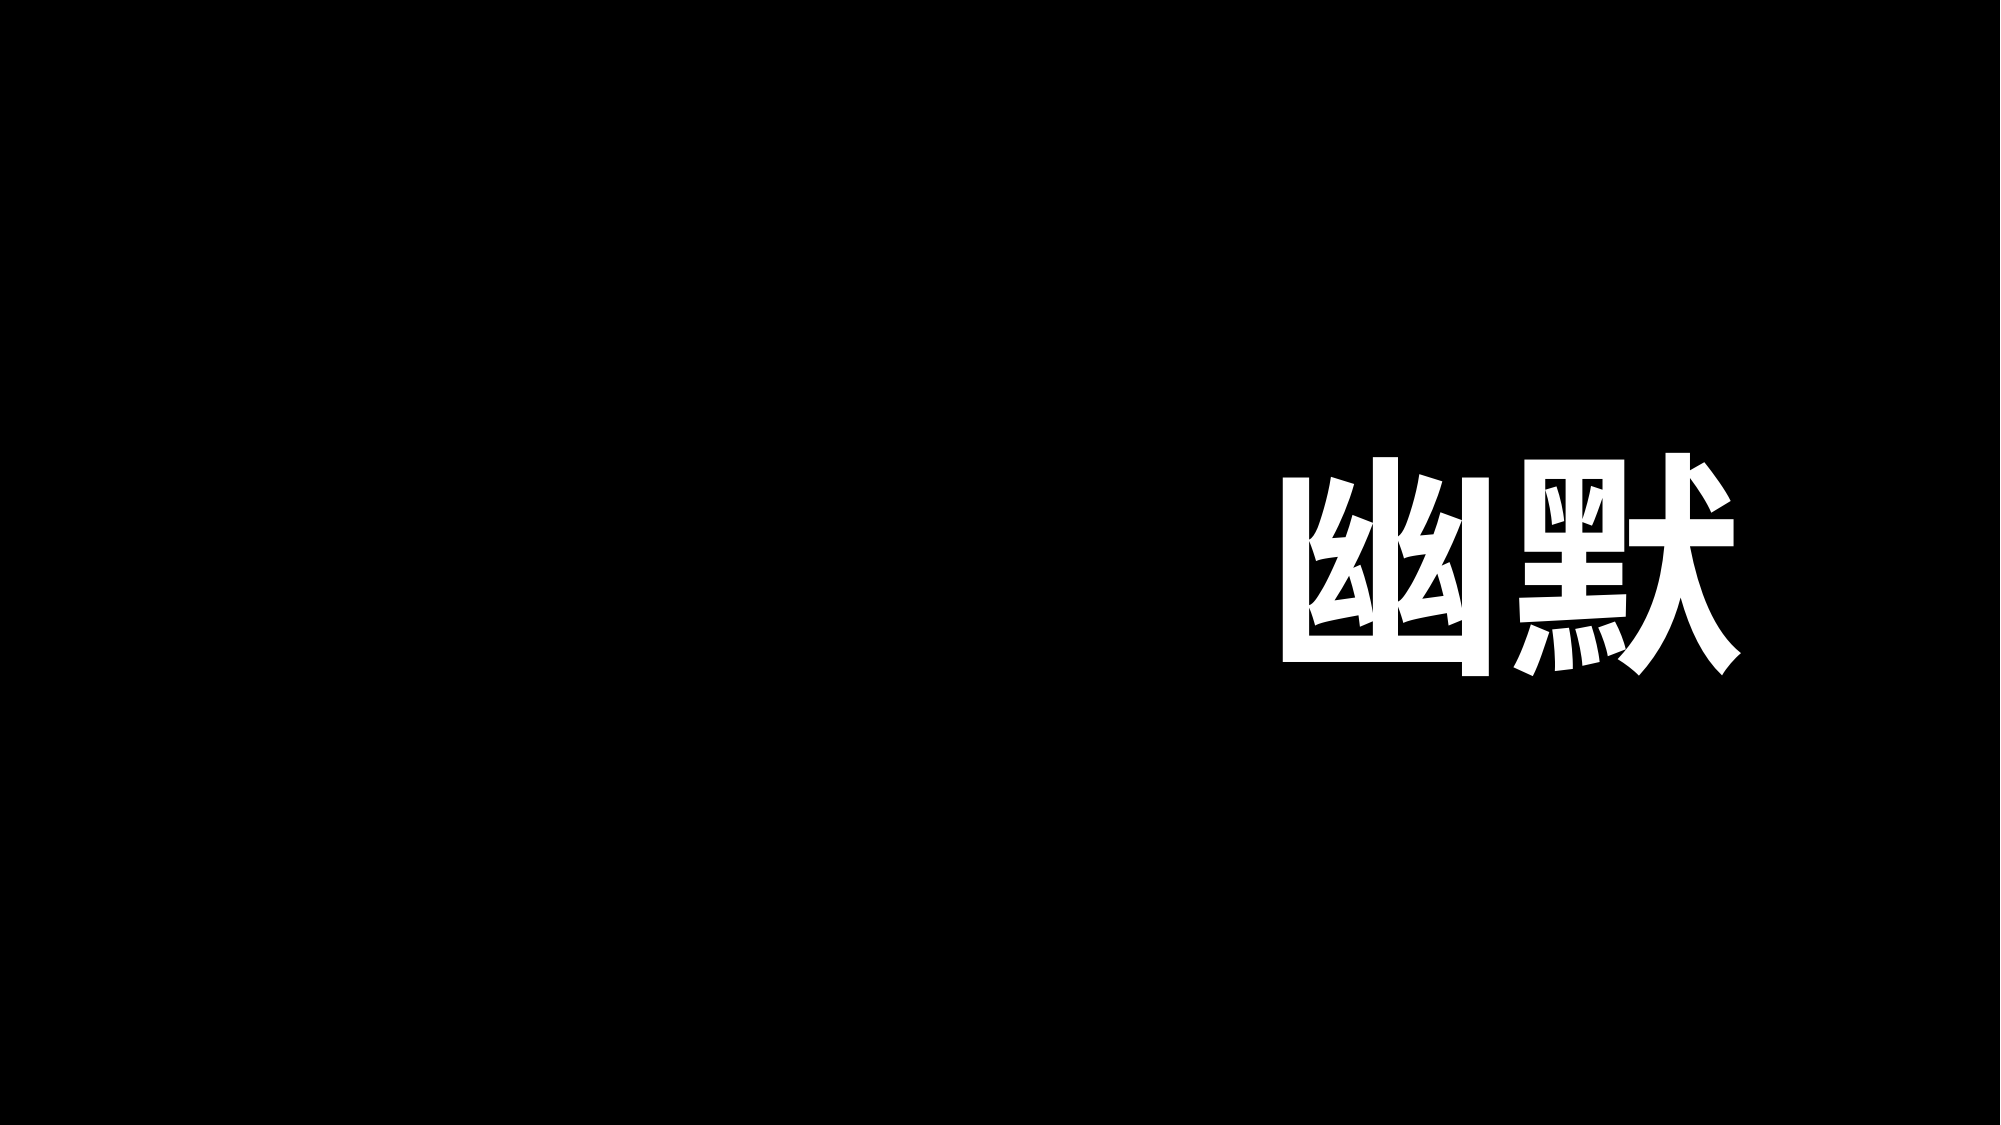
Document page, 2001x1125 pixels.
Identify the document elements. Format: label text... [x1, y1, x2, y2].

text_box 幽默 [1186, 409, 1825, 712]
